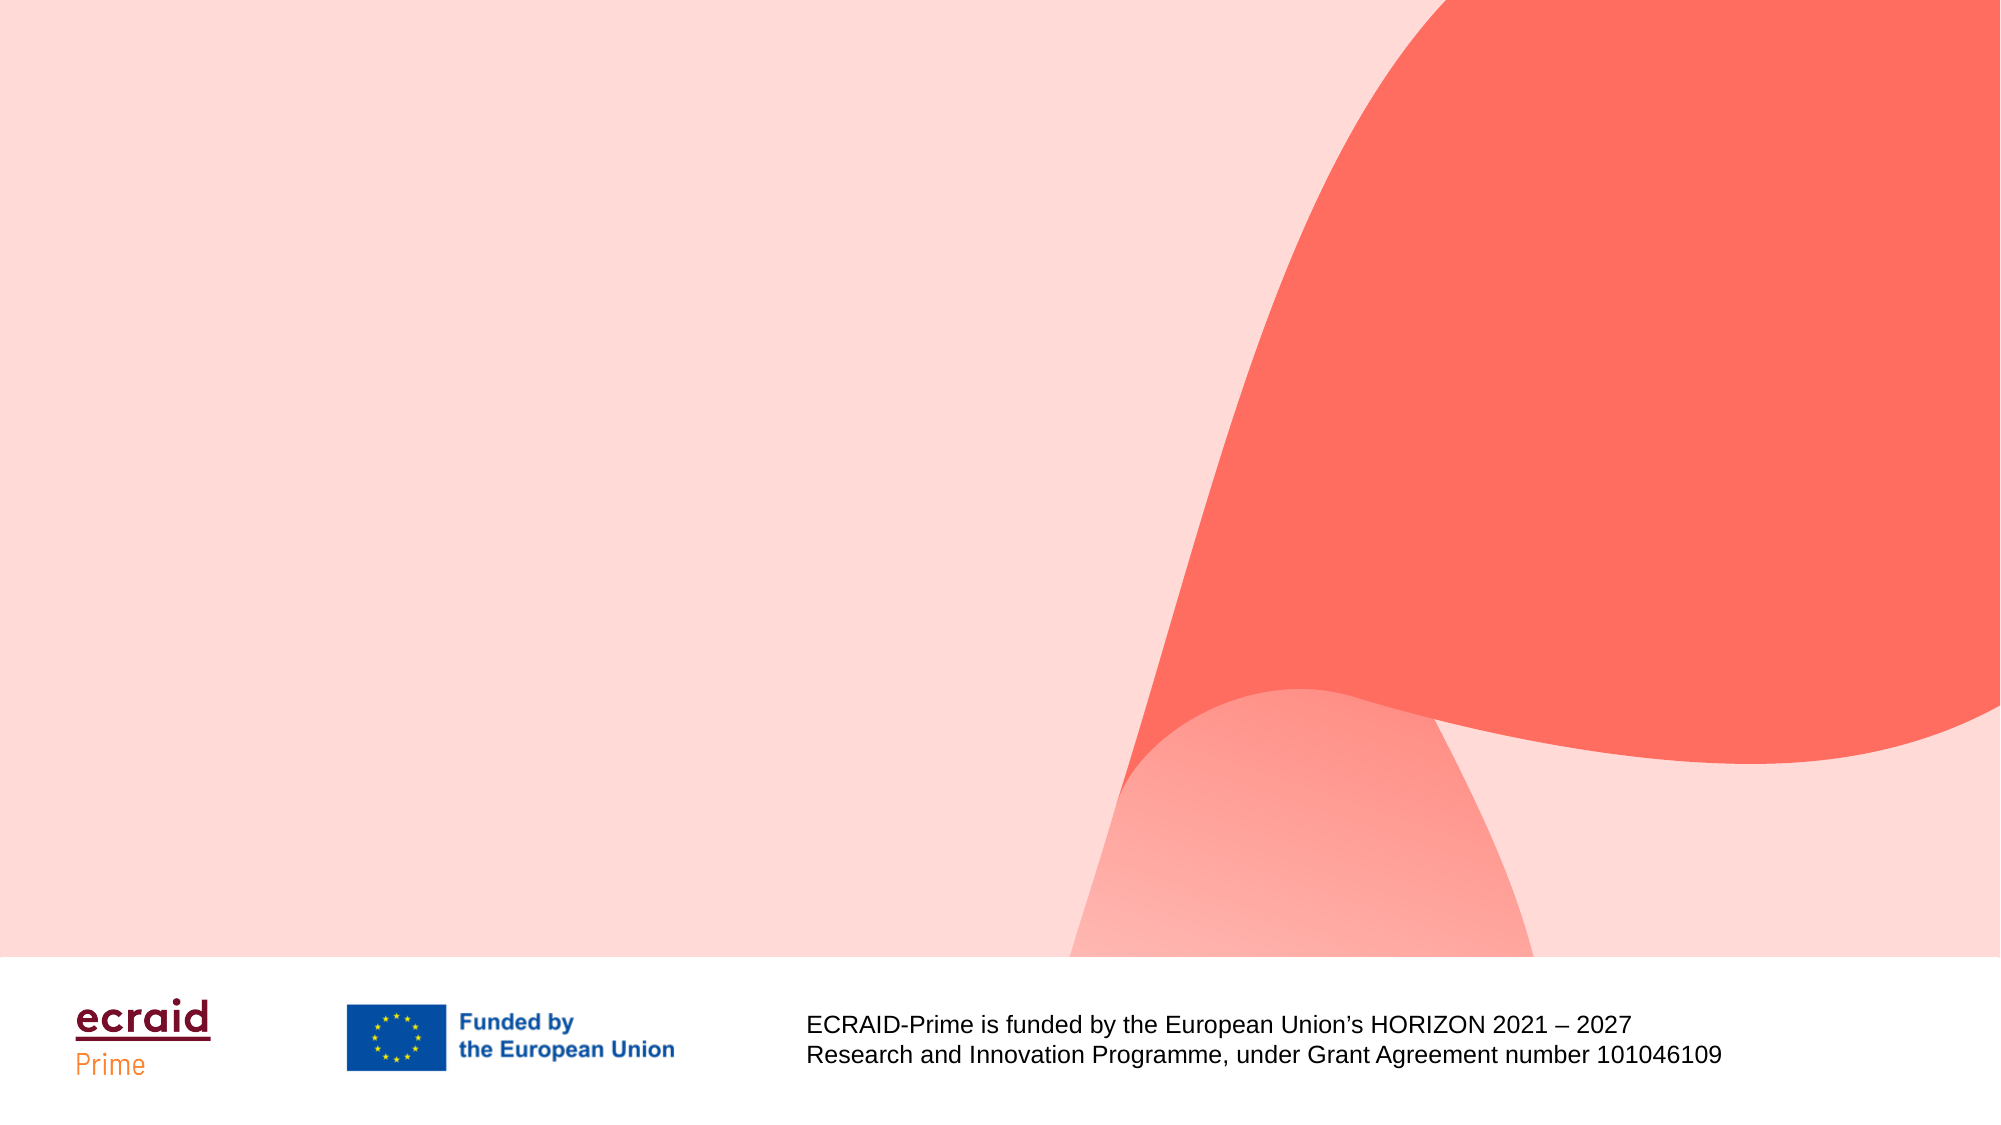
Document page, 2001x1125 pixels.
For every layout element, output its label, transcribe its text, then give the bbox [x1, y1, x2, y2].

text_box ECRAID-Prime is funded by the European Union’s HORIZON 2021 – 2027 Research and Innovation Programme, under Grant Agreement number 101046109 [791, 1001, 1800, 1076]
picture [54, 986, 232, 1098]
text_box [1466, 988, 1975, 1089]
picture [1069, 689, 1534, 957]
picture [342, 1000, 700, 1076]
